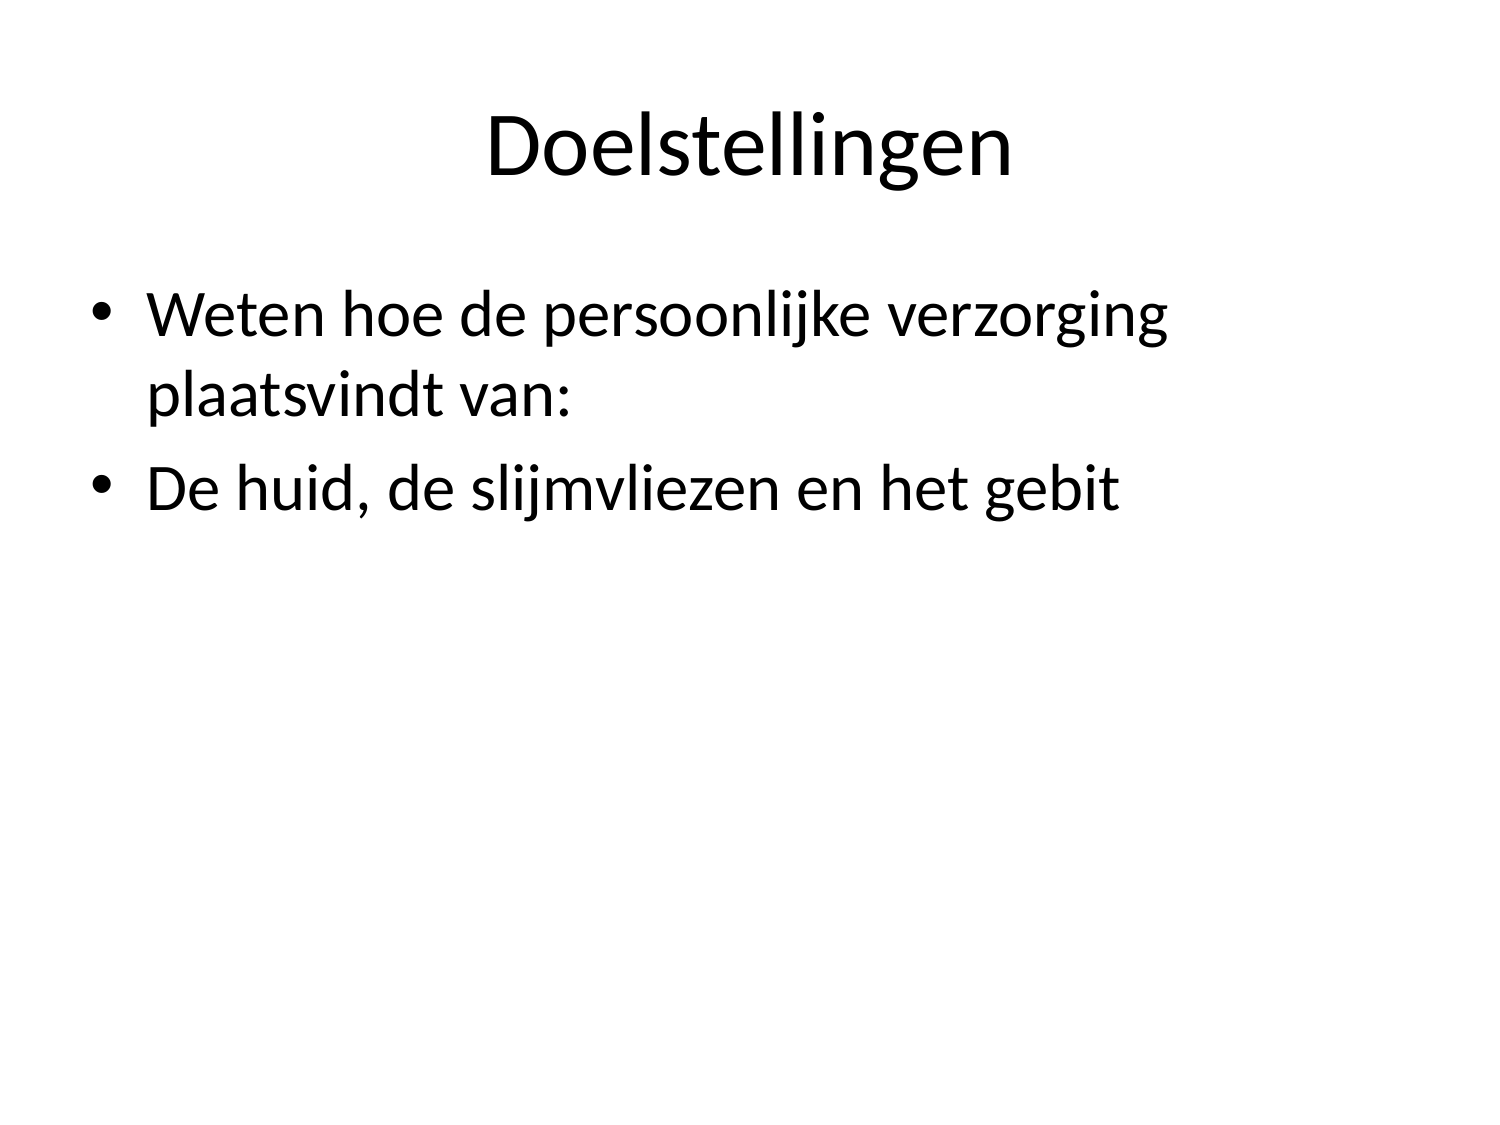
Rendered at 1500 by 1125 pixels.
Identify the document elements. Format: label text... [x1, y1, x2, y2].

title Doelstellingen [75, 45, 1425, 233]
list Weten hoe de persoonlijke verzorging plaatsvindt van: De huid, de slijmvliezen en het gebit [75, 262, 1425, 1005]
